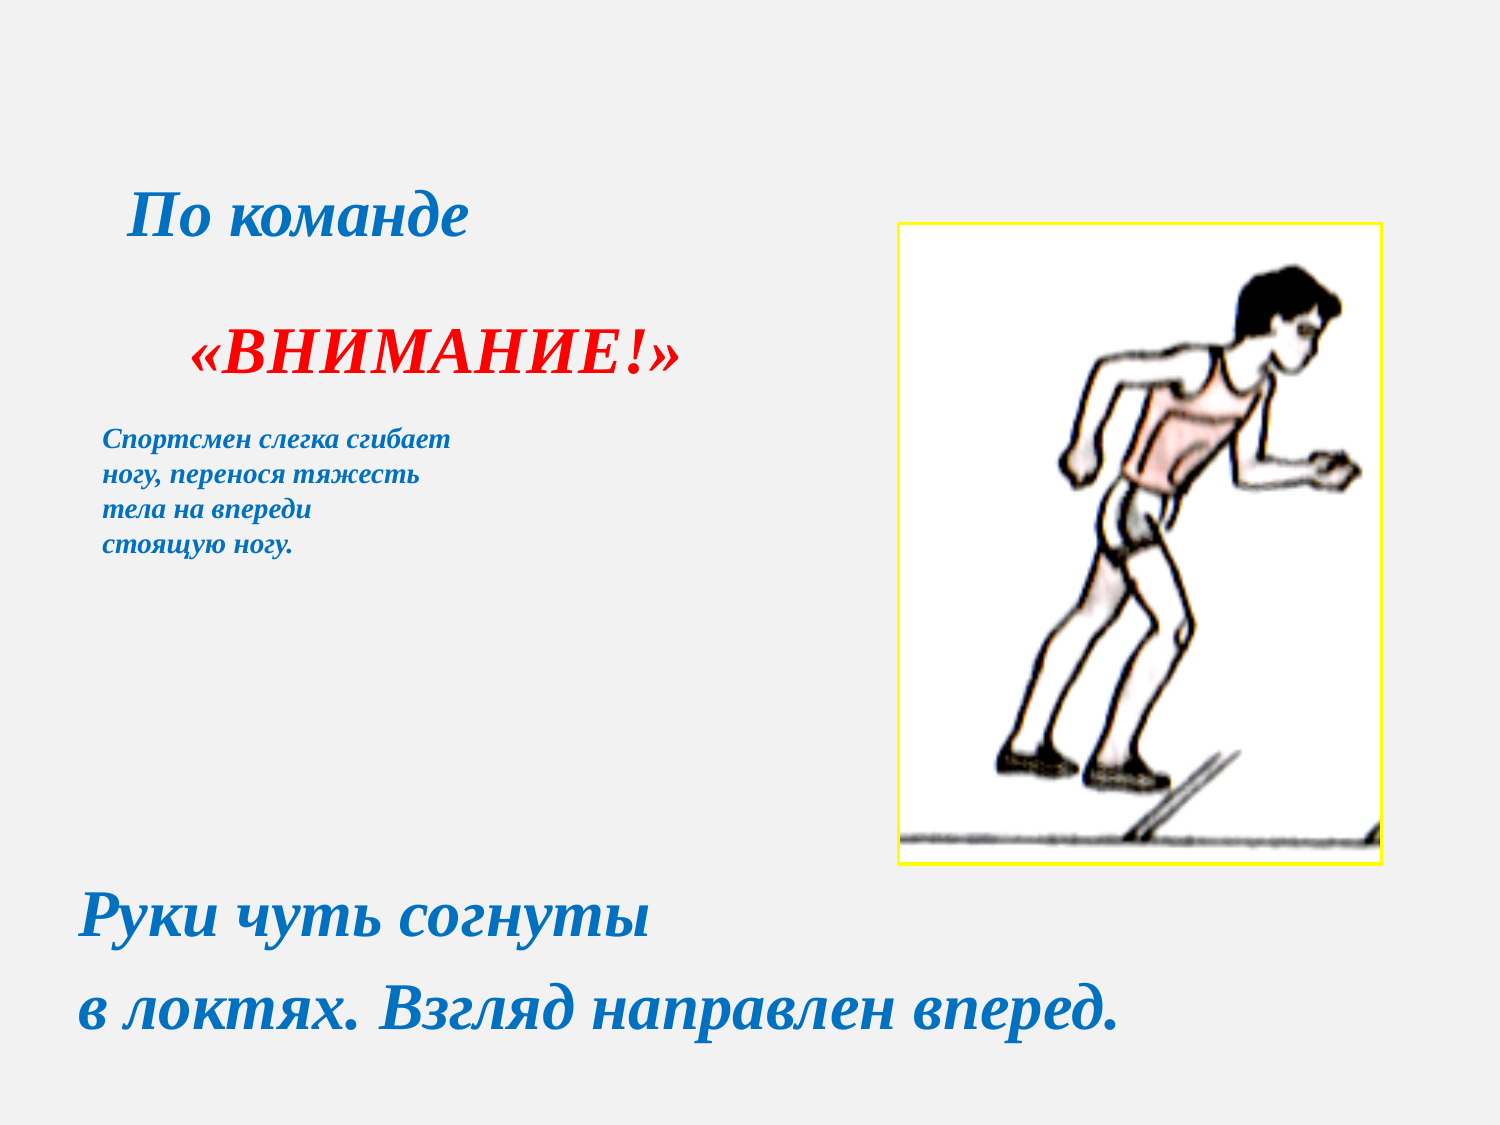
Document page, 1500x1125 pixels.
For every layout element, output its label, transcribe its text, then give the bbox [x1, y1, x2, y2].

text_box Руки чуть согнуты в локтях. Взгляд направлен вперед. [63, 862, 1227, 1051]
text_box По команде [112, 162, 575, 258]
picture [899, 224, 1380, 863]
list Спортсмен слегка сгибает ногу, перенося тяжесть тела на впереди стоящую ногу. [87, 412, 872, 862]
text_box «ВНИМАНИЕ!» [174, 299, 715, 395]
